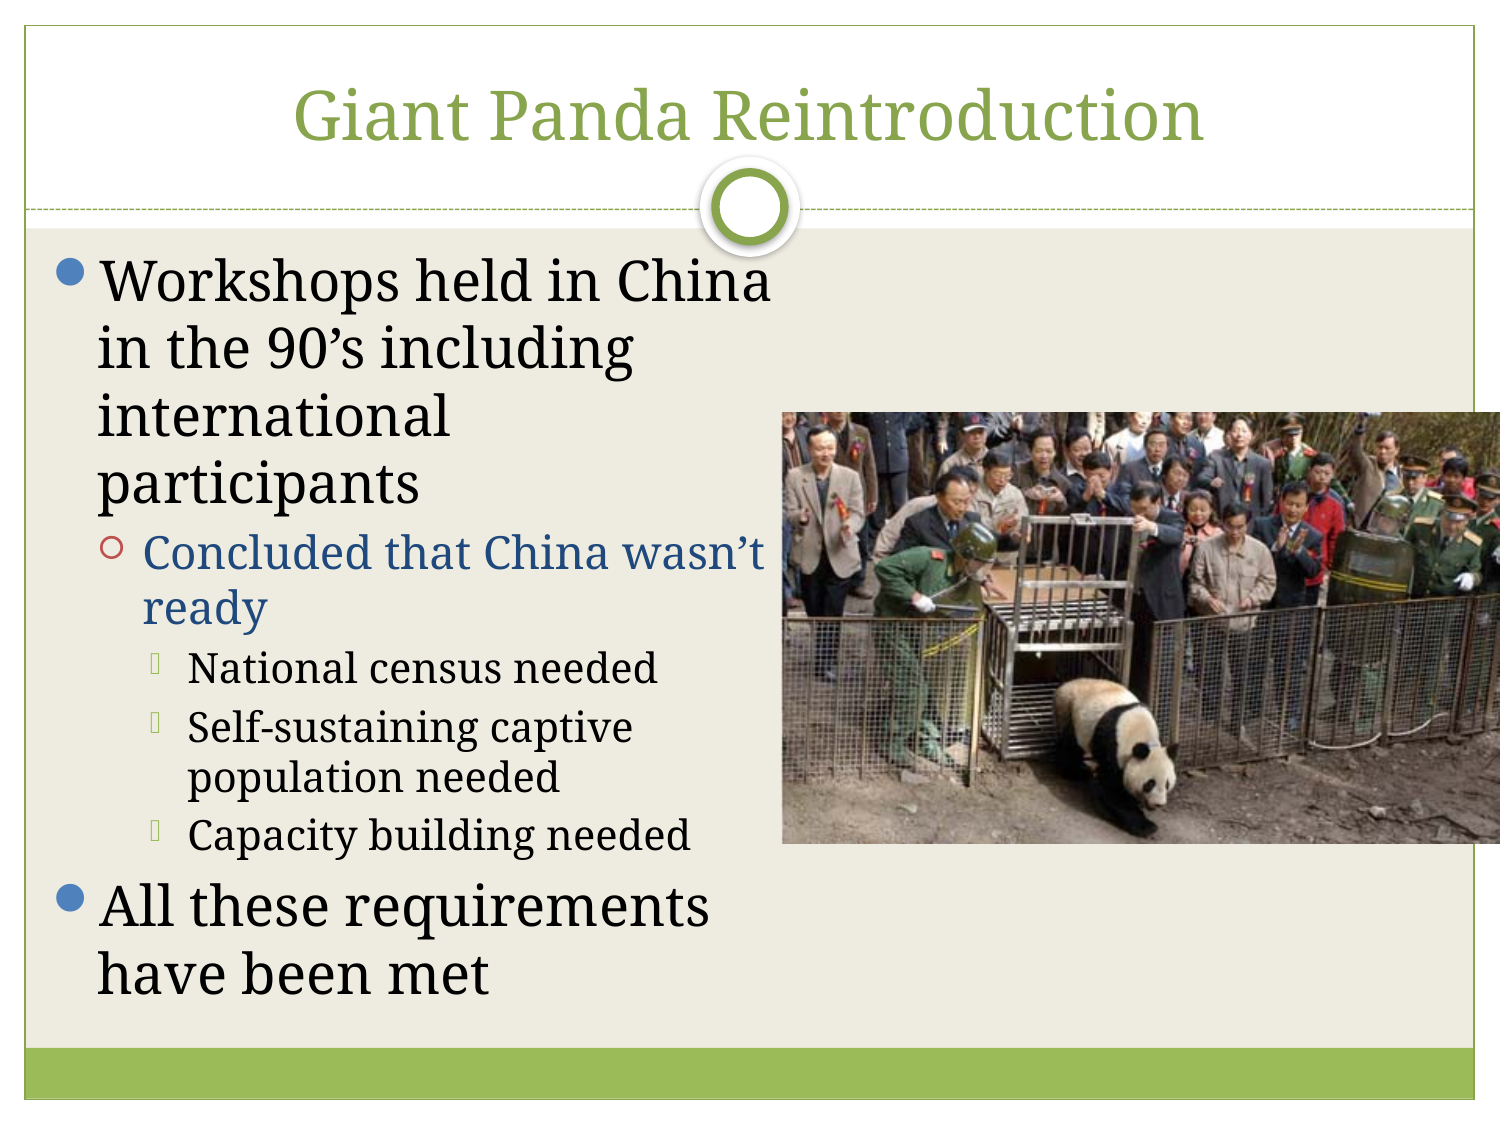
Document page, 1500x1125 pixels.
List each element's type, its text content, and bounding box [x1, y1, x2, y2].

list Workshops held in China in the 90’s including international participants Concluded that China wasn’t ready National census needed Self-sustaining captive population needed Capacity building needed All these requirements have been met [37, 237, 800, 1050]
picture [780, 412, 1500, 844]
title Giant Panda Reintroduction [49, 37, 1450, 162]
